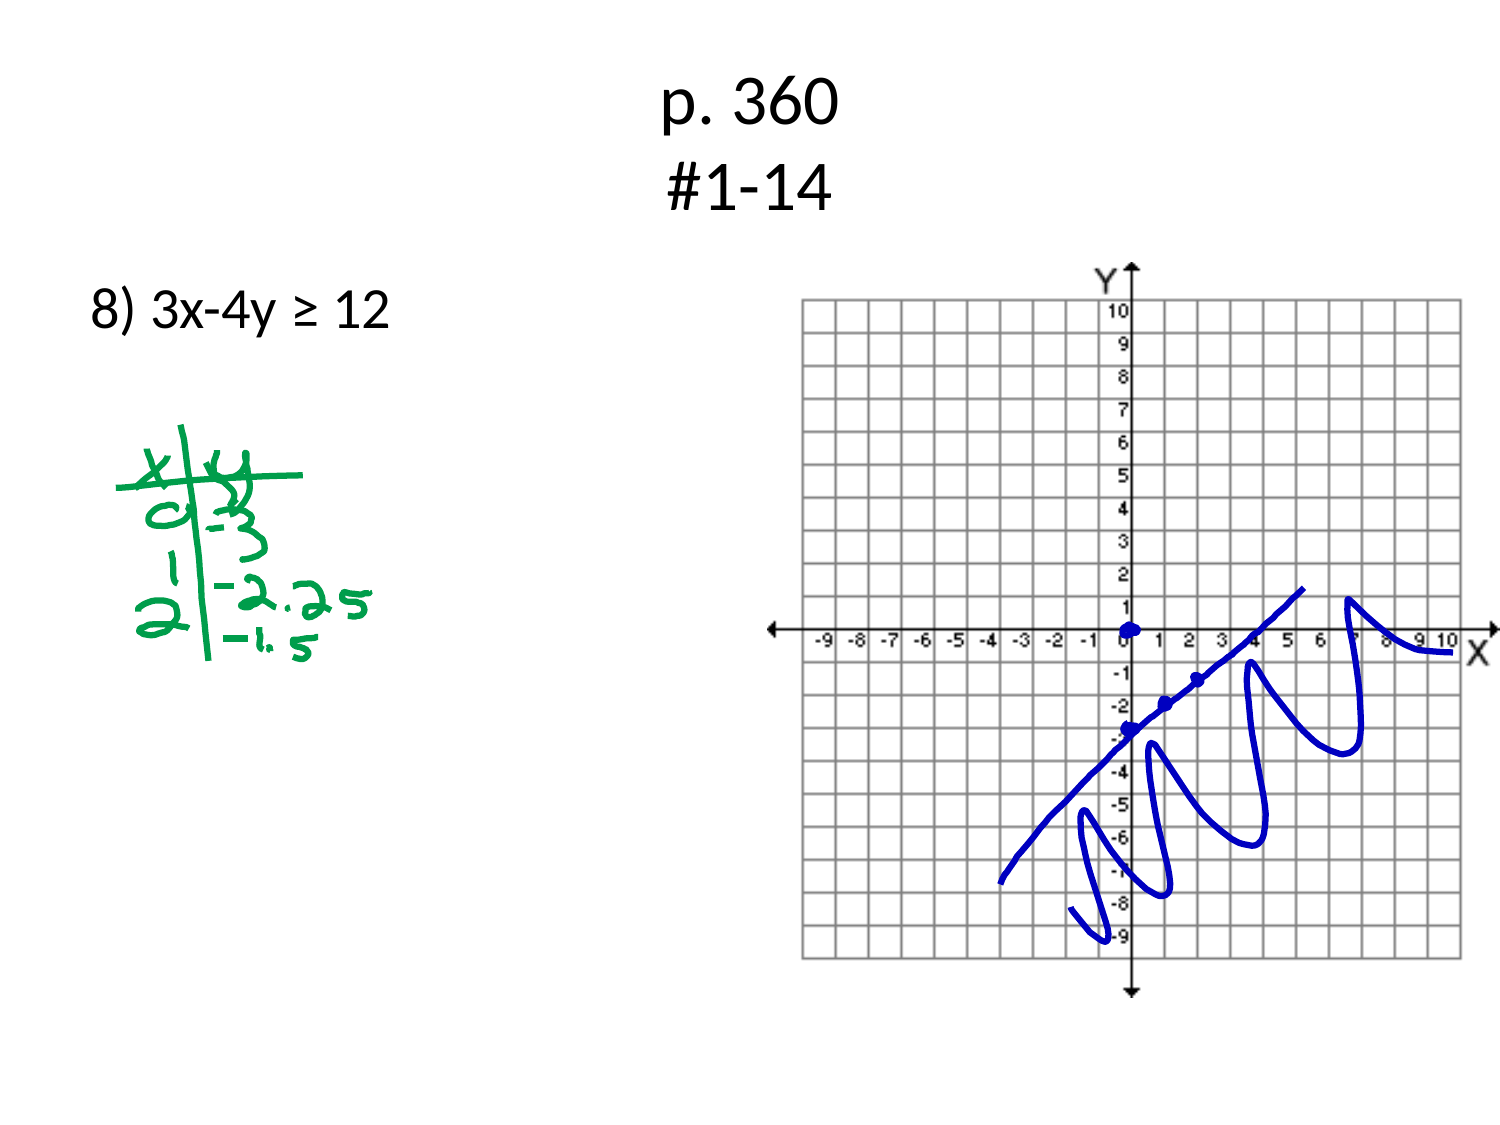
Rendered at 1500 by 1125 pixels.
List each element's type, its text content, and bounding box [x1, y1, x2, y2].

title p. 360 #1-14 [75, 45, 1425, 233]
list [767, 262, 1500, 998]
text_box [341, 591, 371, 618]
text_box [212, 450, 251, 509]
text_box [155, 471, 167, 489]
text_box [145, 448, 156, 469]
list 8) 3x-4y ≥ 12 [75, 262, 738, 1005]
text_box [135, 455, 169, 489]
text_box [147, 504, 191, 527]
text_box [258, 627, 264, 651]
text_box [292, 582, 332, 618]
text_box [292, 636, 319, 660]
text_box [214, 508, 266, 561]
text_box [115, 485, 136, 489]
text_box [187, 483, 210, 661]
text_box [139, 482, 161, 487]
text_box [164, 477, 222, 485]
text_box [137, 599, 190, 636]
text_box [250, 474, 303, 479]
text_box [240, 575, 277, 609]
text_box [169, 550, 178, 585]
text_box [205, 462, 216, 478]
text_box [207, 526, 225, 531]
text_box [179, 424, 191, 479]
